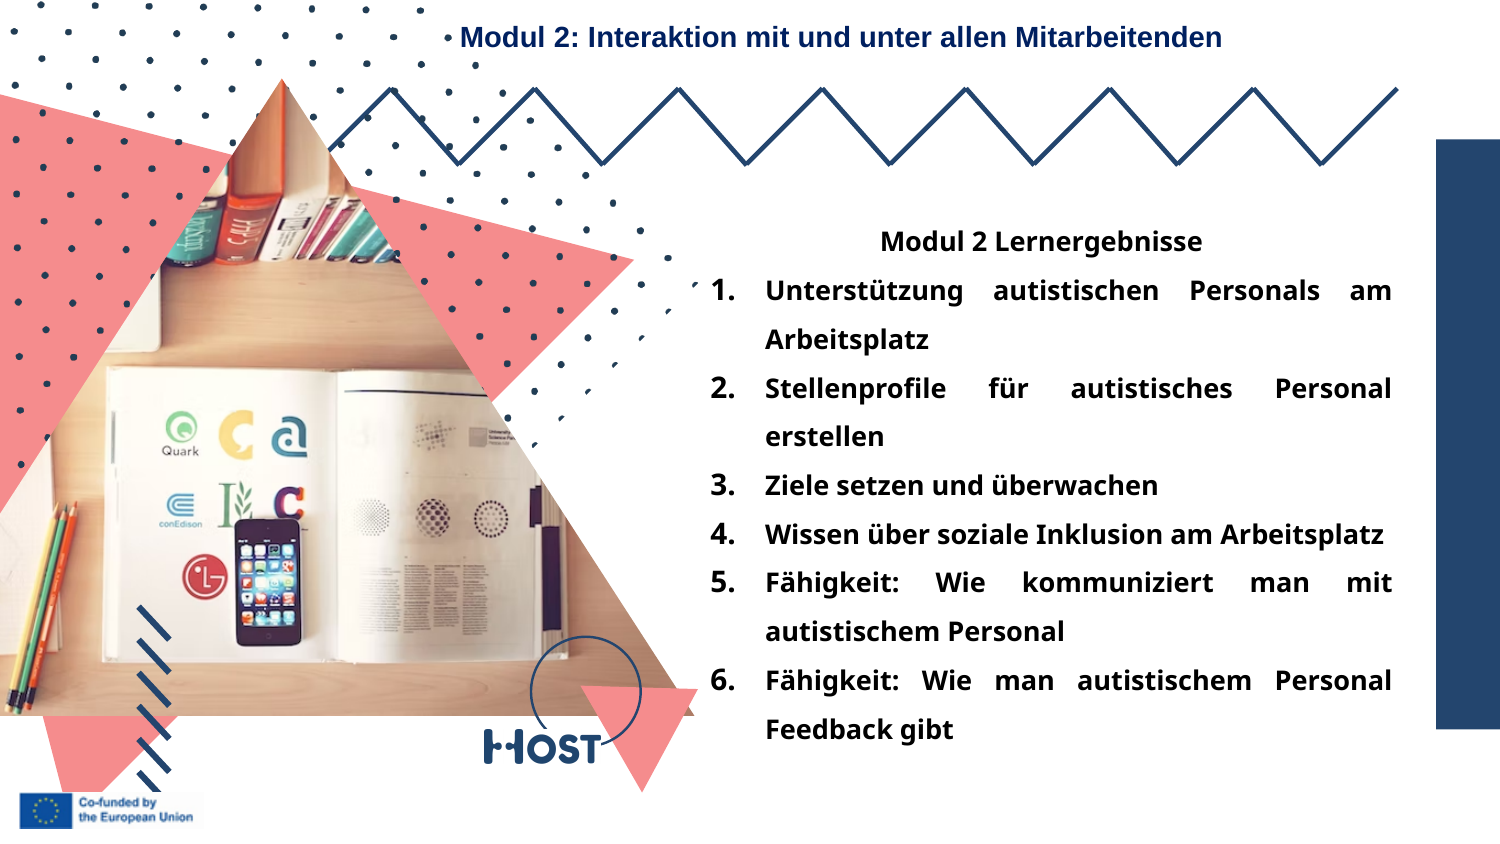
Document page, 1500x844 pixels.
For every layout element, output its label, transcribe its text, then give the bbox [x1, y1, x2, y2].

picture [533, 639, 639, 716]
picture [18, 792, 204, 829]
picture [0, 0, 677, 730]
list Modul 2 Lernergebnisse Unterstützung autistischen Personals am Arbeitsplatz Stellenprofile für autistisches Personal erstellen Ziele setzen und überwachen Wissen über soziale Inklusion am Arbeitsplatz Fähigkeit: Wie kommuniziert man mit autistischem Personal Fähigkeit: Wie man autistischem Personal Feedback gibt [675, 193, 1408, 675]
text_box Modul 2: Interaktion mit und unter allen Mitarbeitenden [444, 0, 1246, 56]
picture [684, 707, 695, 716]
picture [484, 729, 601, 764]
